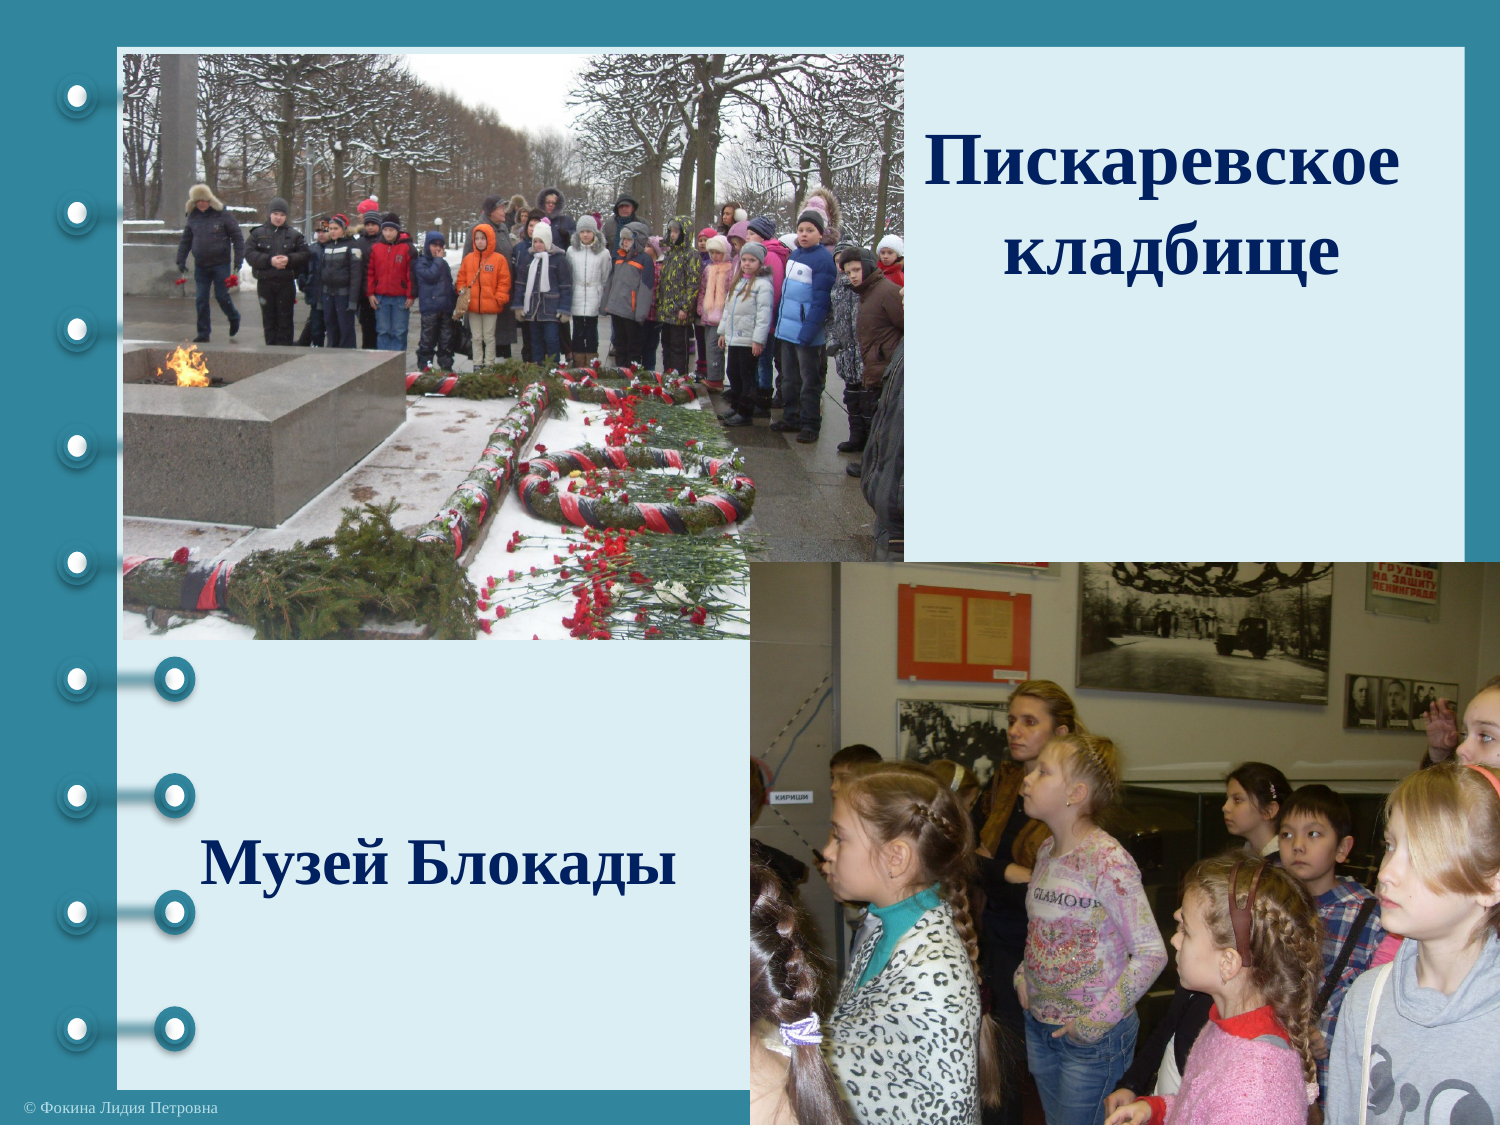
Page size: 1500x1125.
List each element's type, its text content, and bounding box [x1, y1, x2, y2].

text_box Музей Блокады [185, 810, 694, 906]
picture [123, 54, 1500, 1125]
text_box Пискаревское кладбище [909, 101, 1435, 297]
